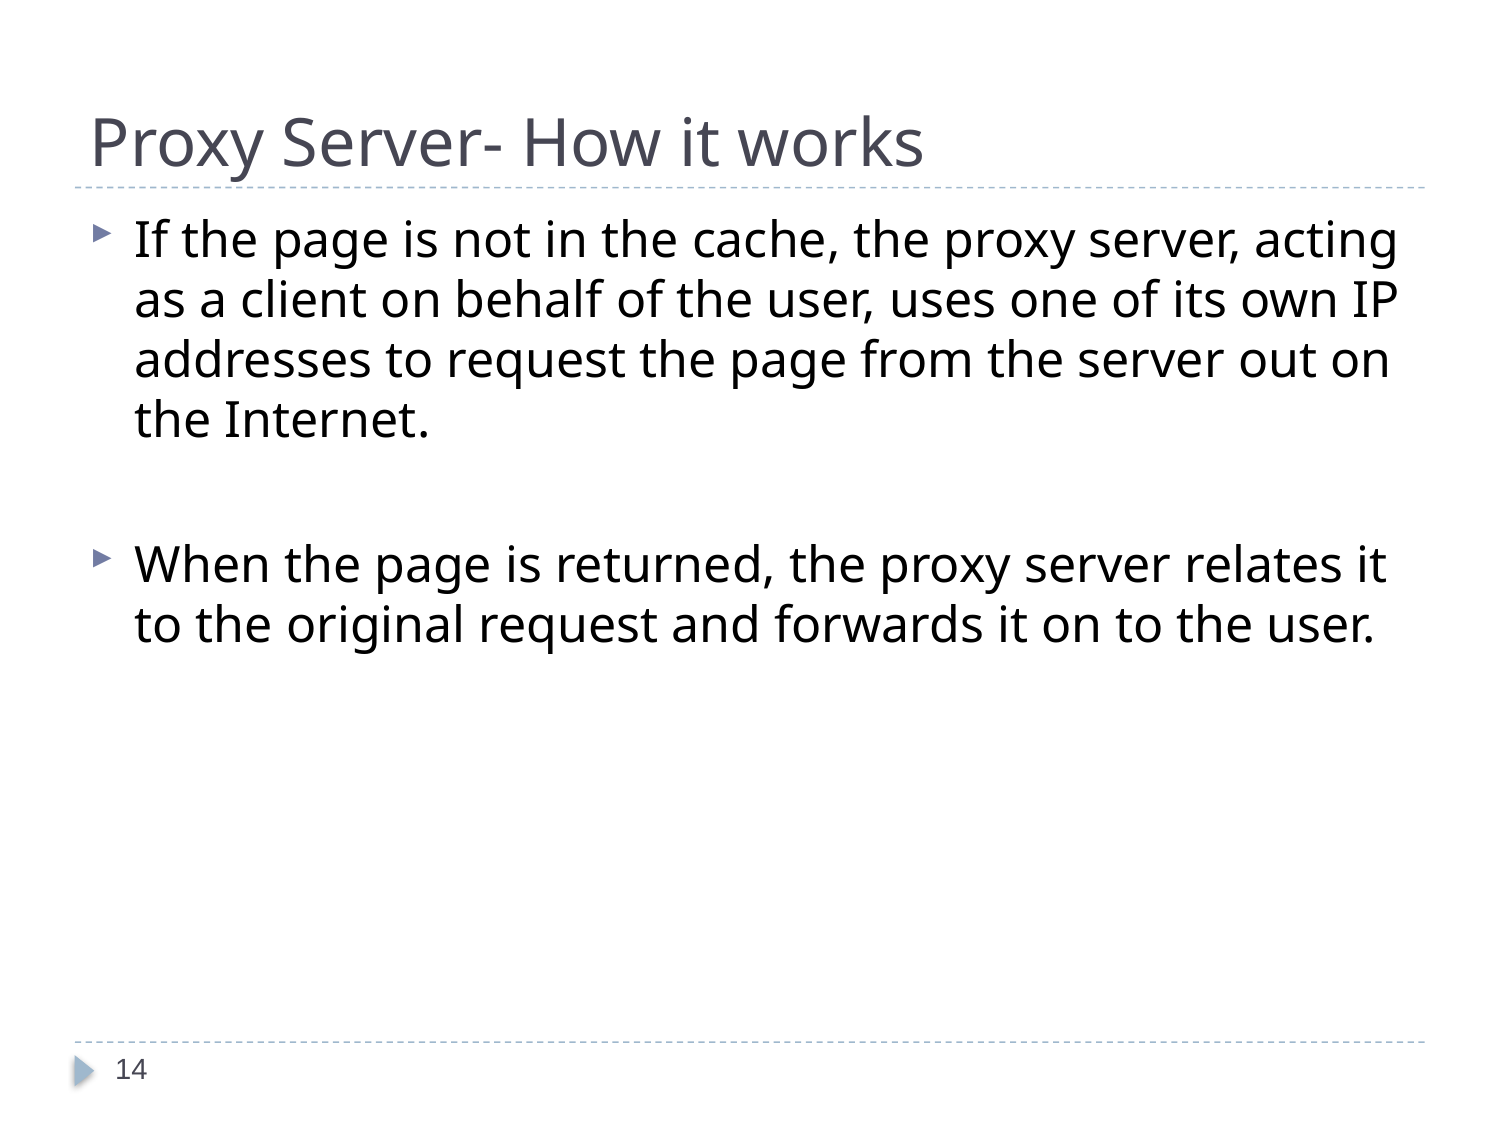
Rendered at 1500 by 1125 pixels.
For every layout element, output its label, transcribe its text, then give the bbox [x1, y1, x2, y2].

slide_number 14 [100, 1042, 426, 1103]
list If the page is not in the cache, the proxy server, acting as a client on behalf of the user, uses one of its own IP addresses to request the page from the server out on the Internet. When the page is returned, the proxy server relates it to the original request and forwards it on to the user. [75, 200, 1425, 1010]
title Proxy Server- How it works [75, 24, 1425, 188]
